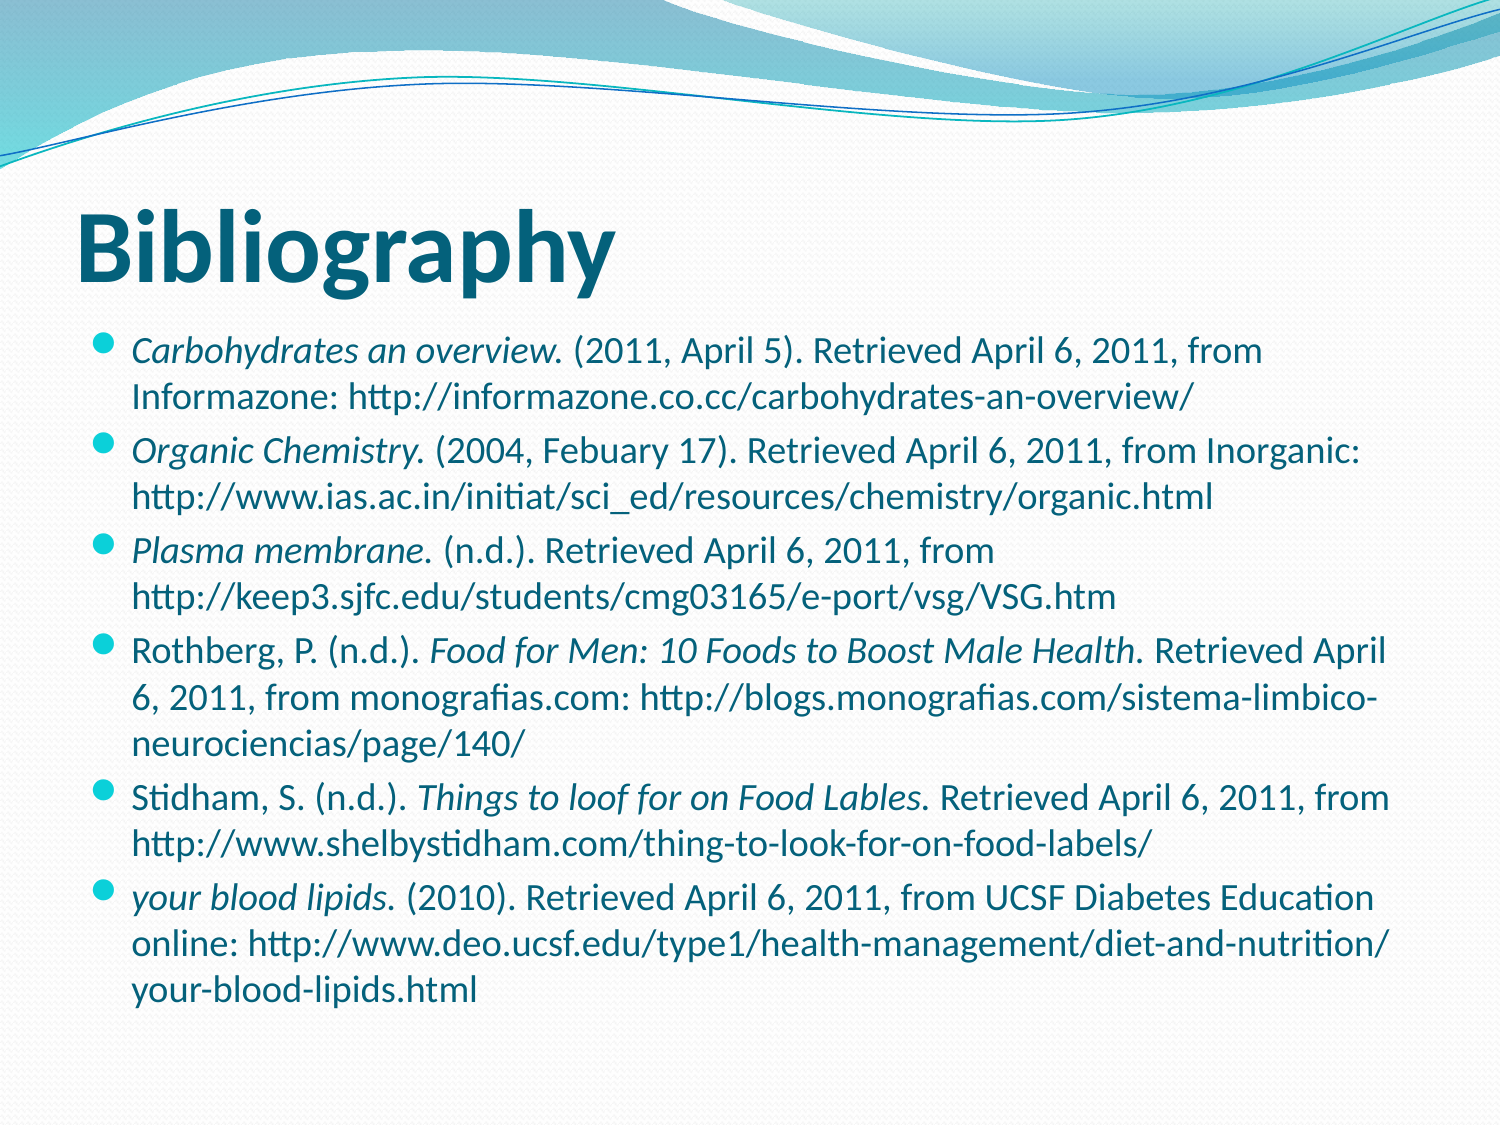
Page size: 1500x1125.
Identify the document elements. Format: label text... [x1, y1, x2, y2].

list Carbohydrates an overview. (2011, April 5). Retrieved April 6, 2011, from Informazone: http://informazone.co.cc/carbohydrates-an-overview/ Organic Chemistry. (2004, Febuary 17). Retrieved April 6, 2011, from Inorganic: http://www.ias.ac.in/initiat/sci_ed/resources/chemistry/organic.html Plasma membrane. (n.d.). Retrieved April 6, 2011, from http://keep3.sjfc.edu/students/cmg03165/e-port/vsg/VSG.htm Rothberg, P. (n.d.). Food for Men: 10 Foods to Boost Male Health. Retrieved April 6, 2011, from monografias.com: http://blogs.monografias.com/sistema-limbico-neurociencias/page/140/ Stidham, S. (n.d.). Things to loof for on Food Lables. Retrieved April 6, 2011, from http://www.shelbystidham.com/thing-to-look-for-on-food-labels/ your blood lipids. (2010). Retrieved April 6, 2011, from UCSF Diabetes Education online: http://www.deo.ucsf.edu/type1/health-management/diet-and-nutrition/your-blood-lipids.html [75, 317, 1425, 1038]
title Bibliography [75, 115, 1425, 303]
